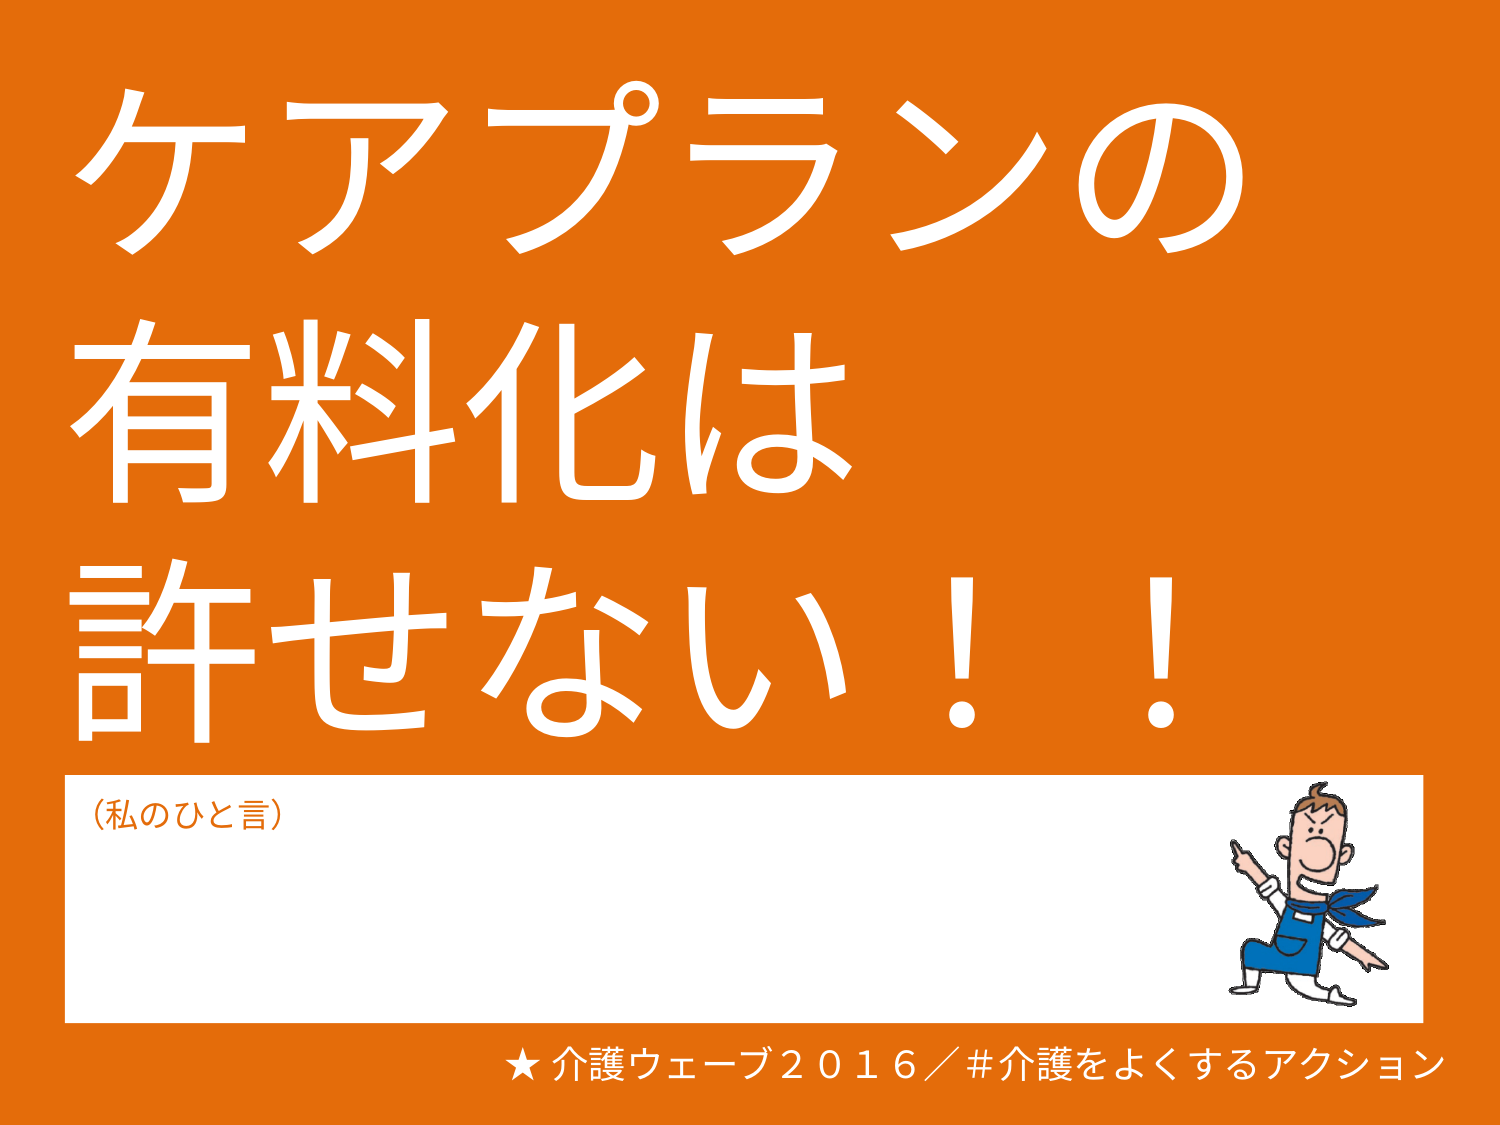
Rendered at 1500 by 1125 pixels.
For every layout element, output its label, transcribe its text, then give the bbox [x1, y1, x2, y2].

text_box ★介護ウェーブ２０１６／＃介護をよくするアクション [490, 1033, 1500, 1094]
text_box [63, 773, 1425, 1025]
title ケアプランの 有料化は 許せない！！ [47, 7, 1500, 809]
picture [1225, 774, 1392, 1010]
text_box （私のひと言） [57, 786, 319, 842]
